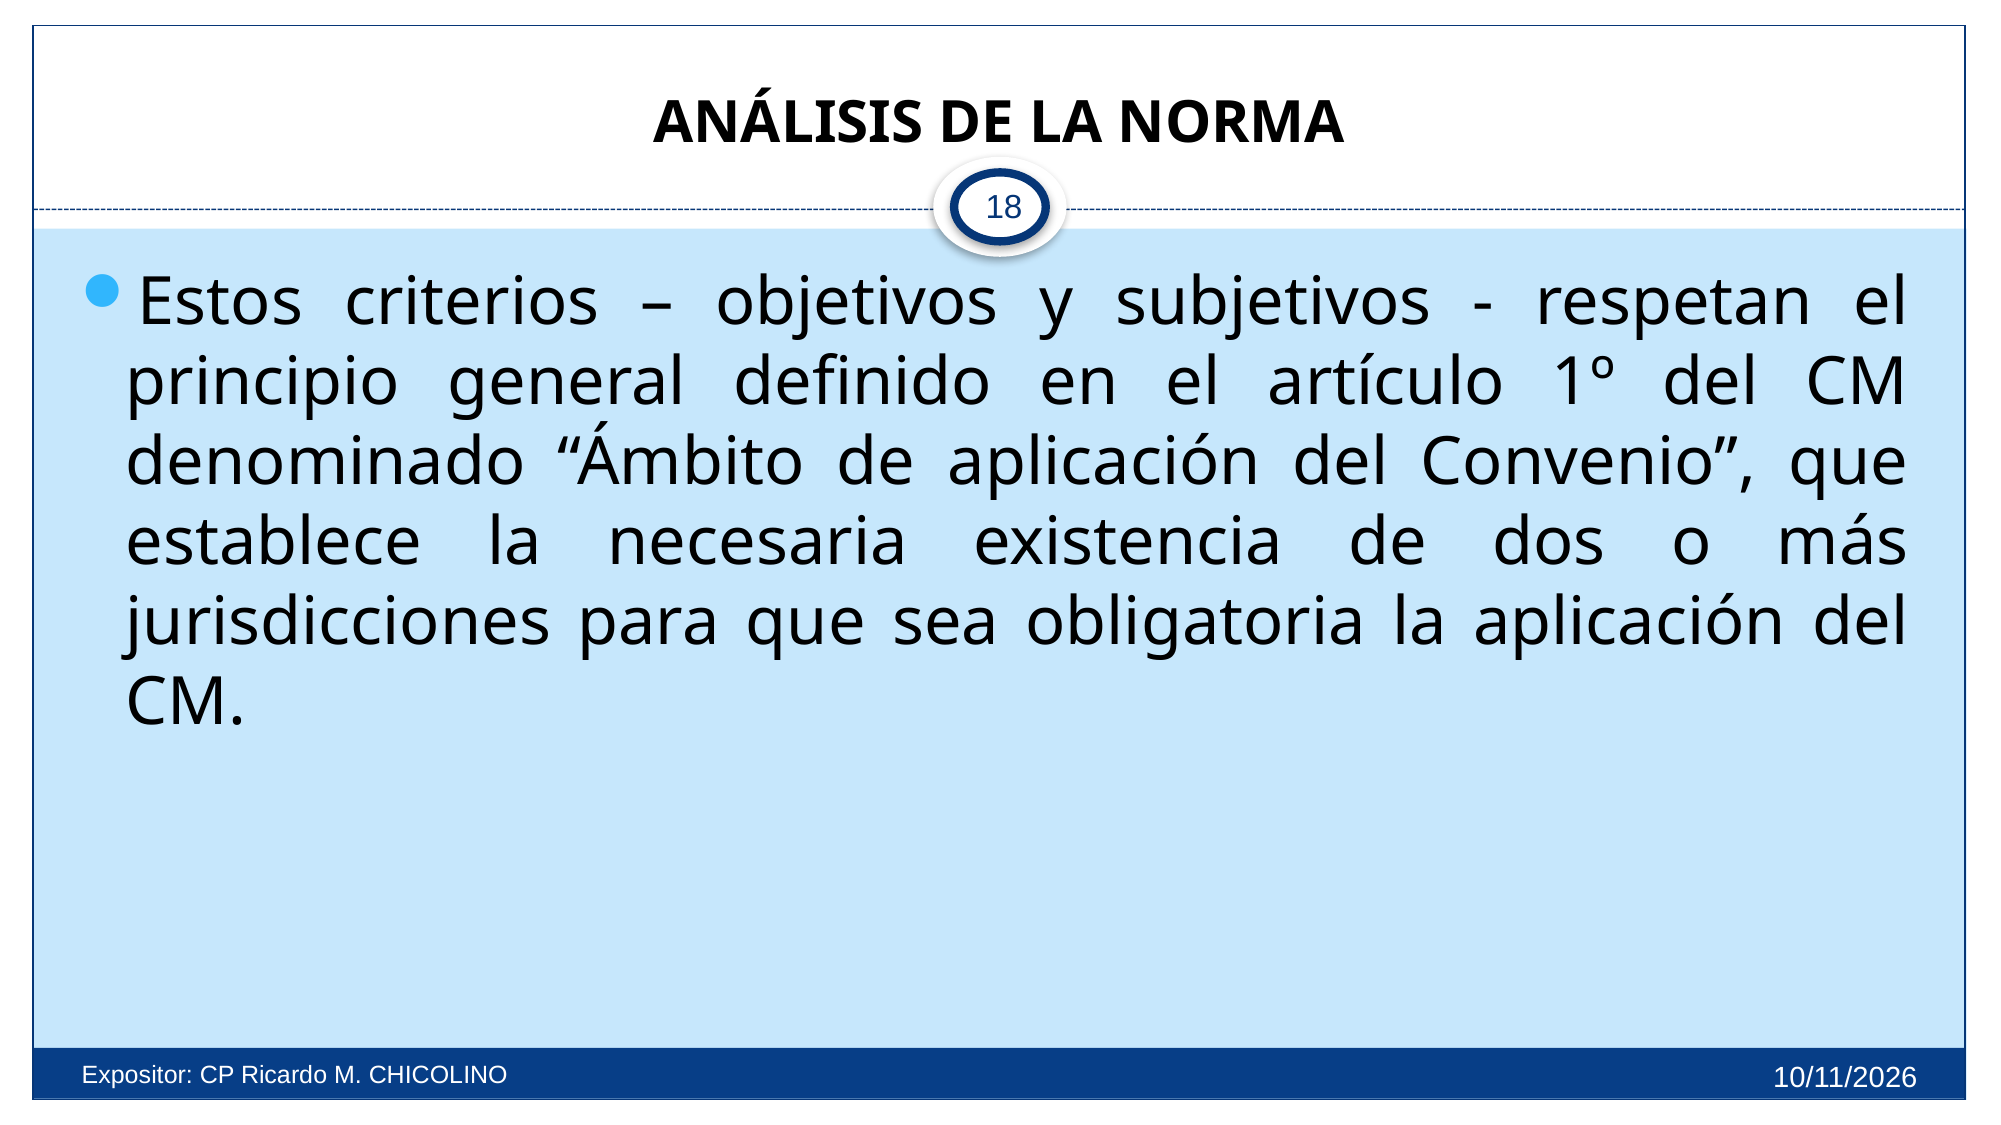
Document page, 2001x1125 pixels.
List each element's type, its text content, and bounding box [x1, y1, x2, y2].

slide_number 18 [954, 168, 1055, 241]
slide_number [1266, 1050, 1933, 1111]
footer Expositor: CP Ricardo M. CHICOLINO [66, 1051, 850, 1112]
list Estos criterios – objetivos y subjetivos - respetan el principio general definido en el artículo 1º del CM denominado “Ámbito de aplicación del Convenio”, que establece la necesaria existencia de dos o más jurisdicciones para que sea obligatoria la aplicación del CM. [66, 250, 1926, 1001]
title ANÁLISIS DE LA NORMA [65, 37, 1933, 162]
